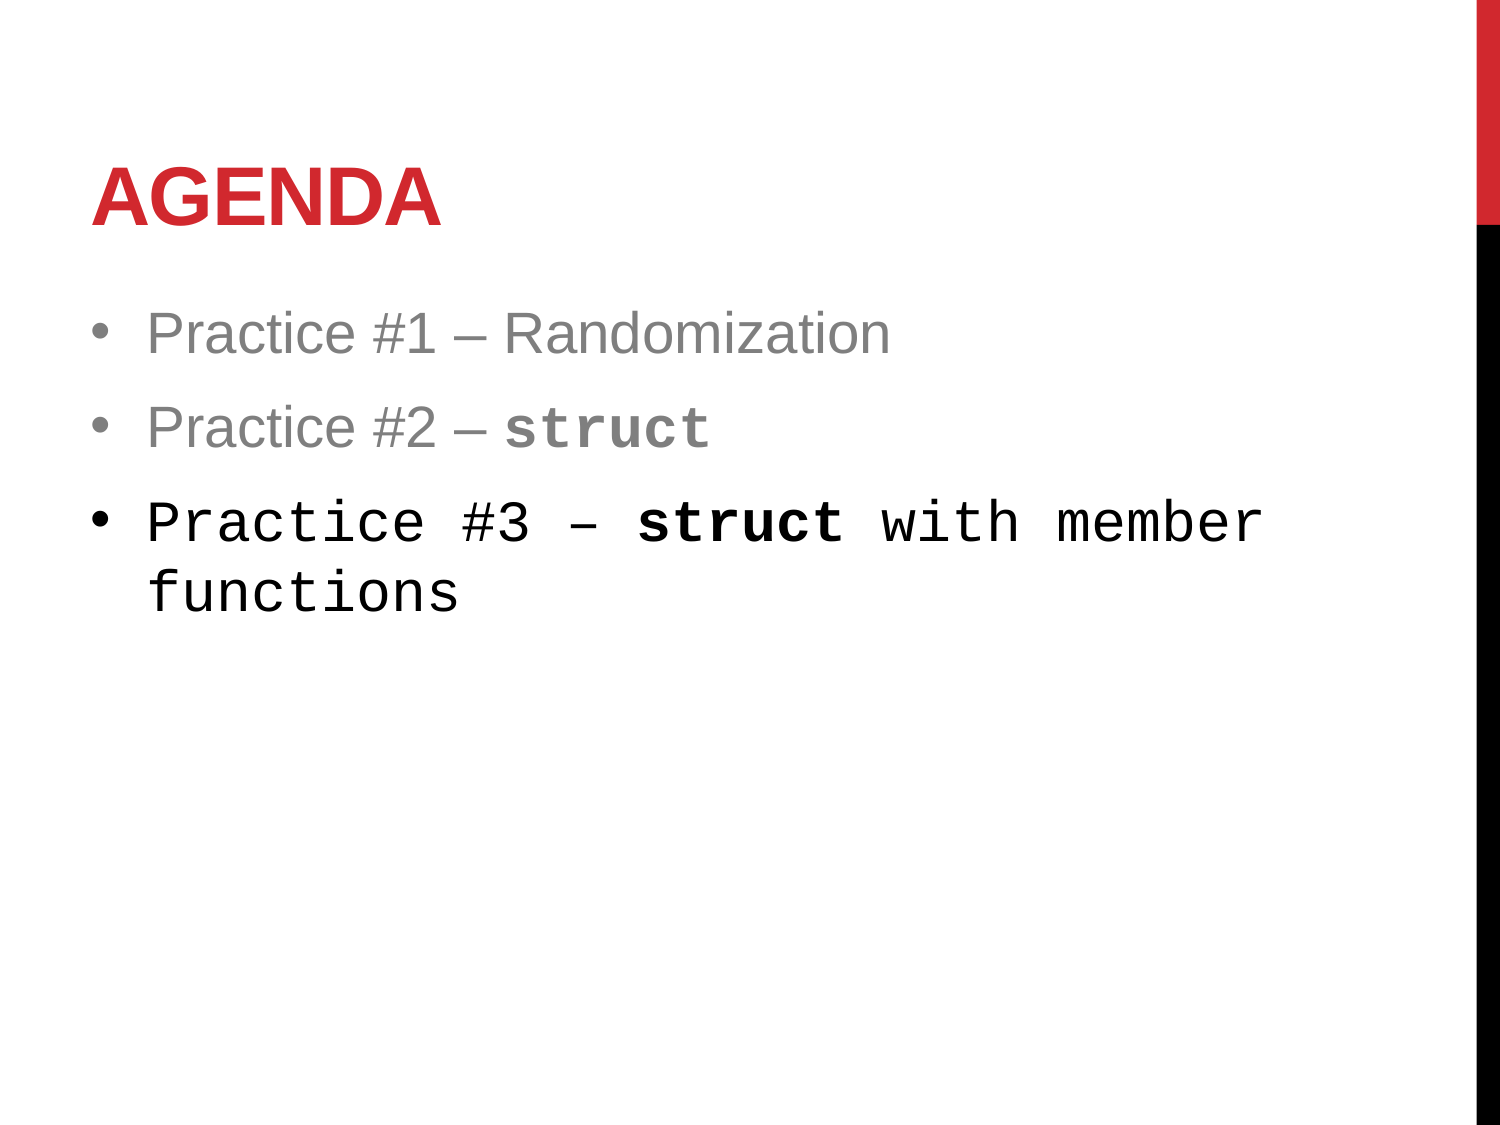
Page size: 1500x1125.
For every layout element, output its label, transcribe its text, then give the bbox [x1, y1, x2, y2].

list Practice #1 – Randomization Practice #2 – struct Practice #3 – struct with member functions [75, 287, 1426, 1005]
title Agenda [75, 25, 1025, 250]
